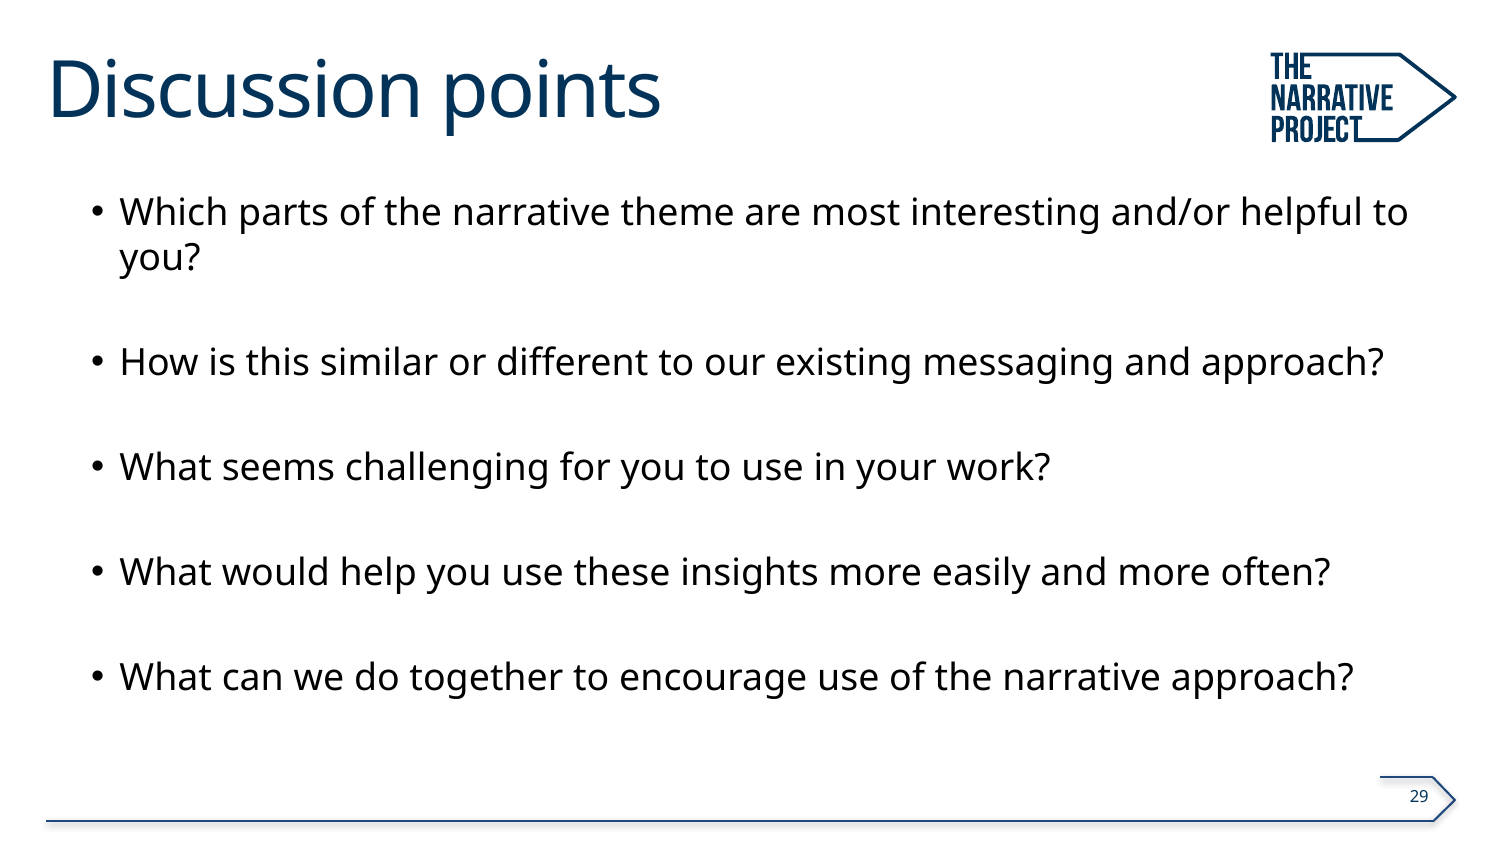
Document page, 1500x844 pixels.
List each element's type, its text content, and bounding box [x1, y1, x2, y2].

list Which parts of the narrative theme are most interesting and/or helpful to you? How is this similar or different to our existing messaging and approach? What seems challenging for you to use in your work? What would help you use these insights more easily and more often? What can we do together to encourage use of the narrative approach? [46, 180, 1453, 769]
title Discussion points [46, 49, 1247, 146]
slide_number 29 [1093, 775, 1444, 820]
